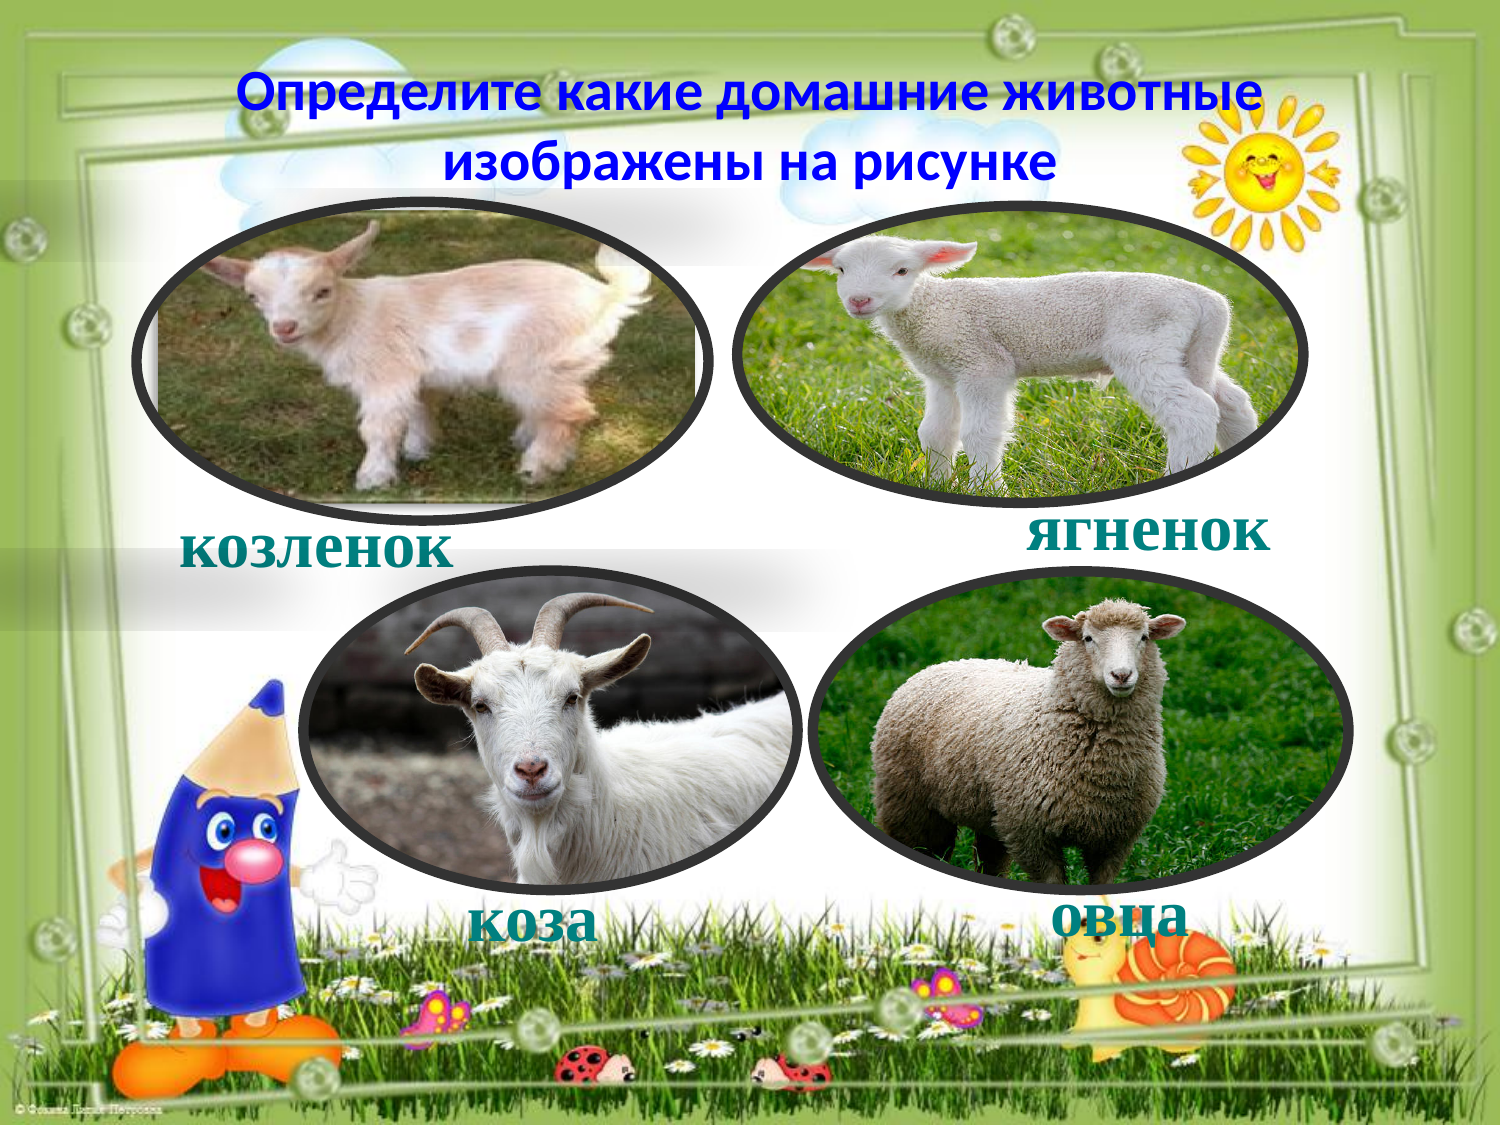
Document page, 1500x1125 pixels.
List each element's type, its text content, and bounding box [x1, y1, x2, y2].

text_box овца [1035, 898, 1254, 958]
title Определите какие домашние животные изображены на рисунке [75, 45, 1425, 233]
text_box ягненок [995, 476, 1326, 569]
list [136, 201, 709, 521]
text_box козленок [114, 493, 493, 567]
text_box коза [352, 899, 731, 962]
picture [0, 0, 1500, 1125]
